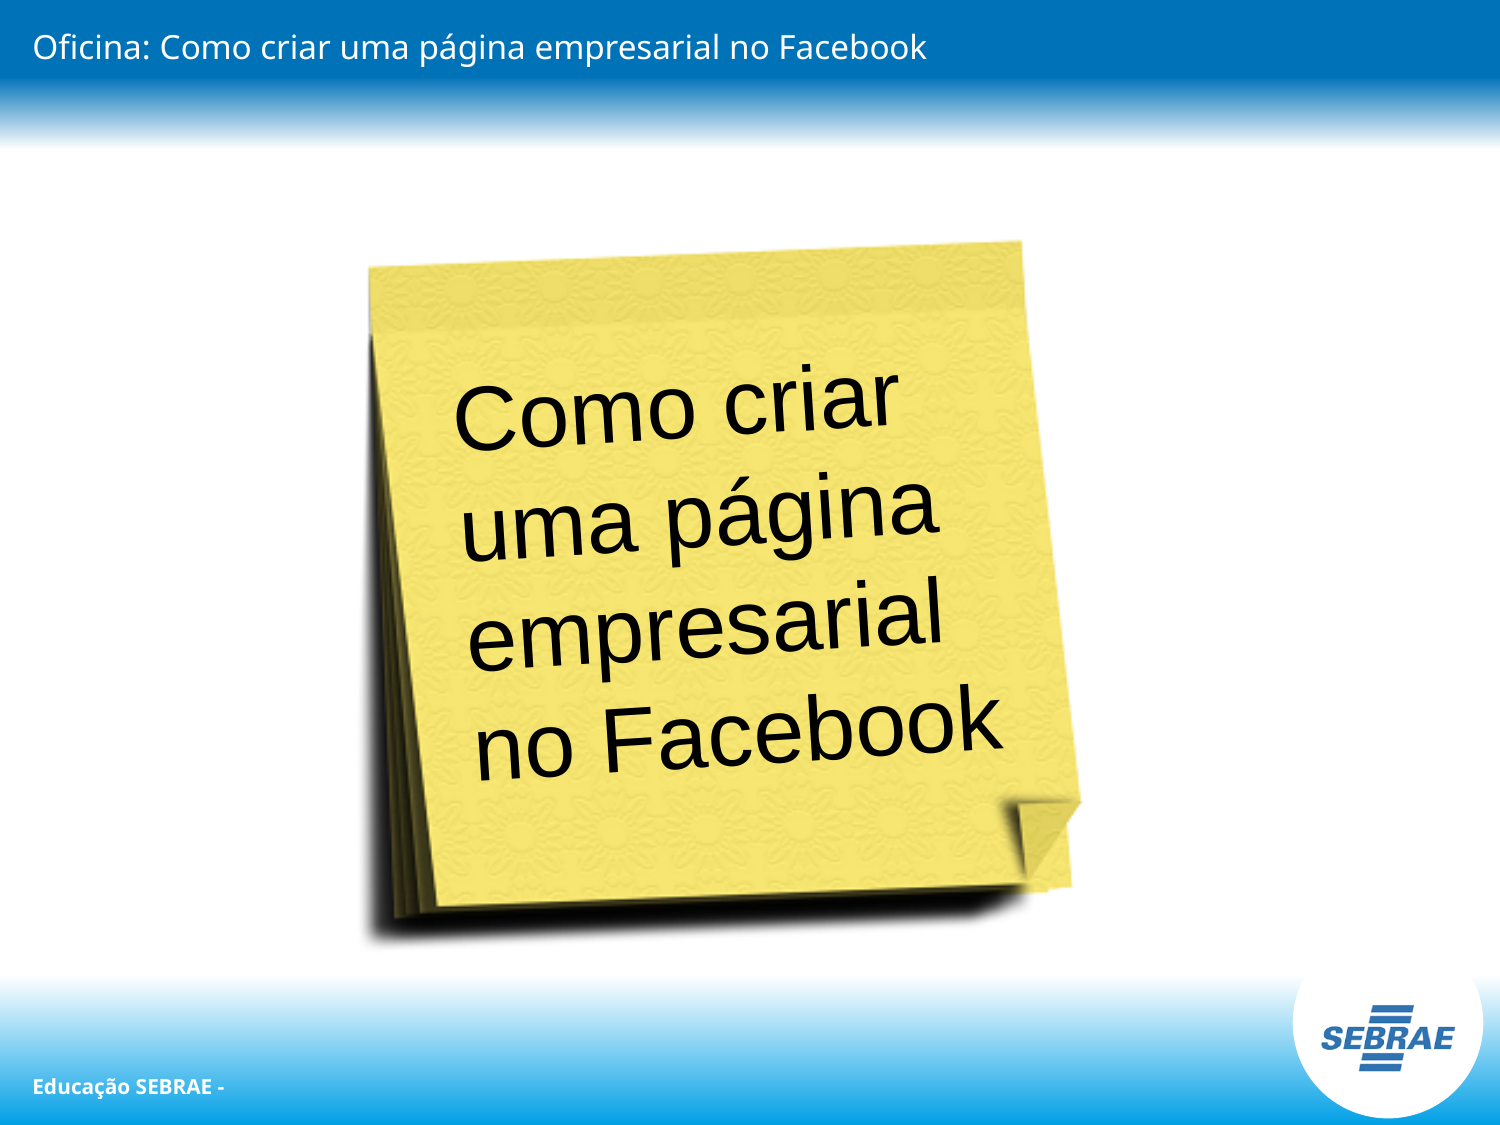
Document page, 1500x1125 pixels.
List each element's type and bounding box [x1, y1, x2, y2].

picture [1316, 999, 1463, 1076]
text_box [0, 0, 1500, 75]
picture [348, 236, 1093, 963]
